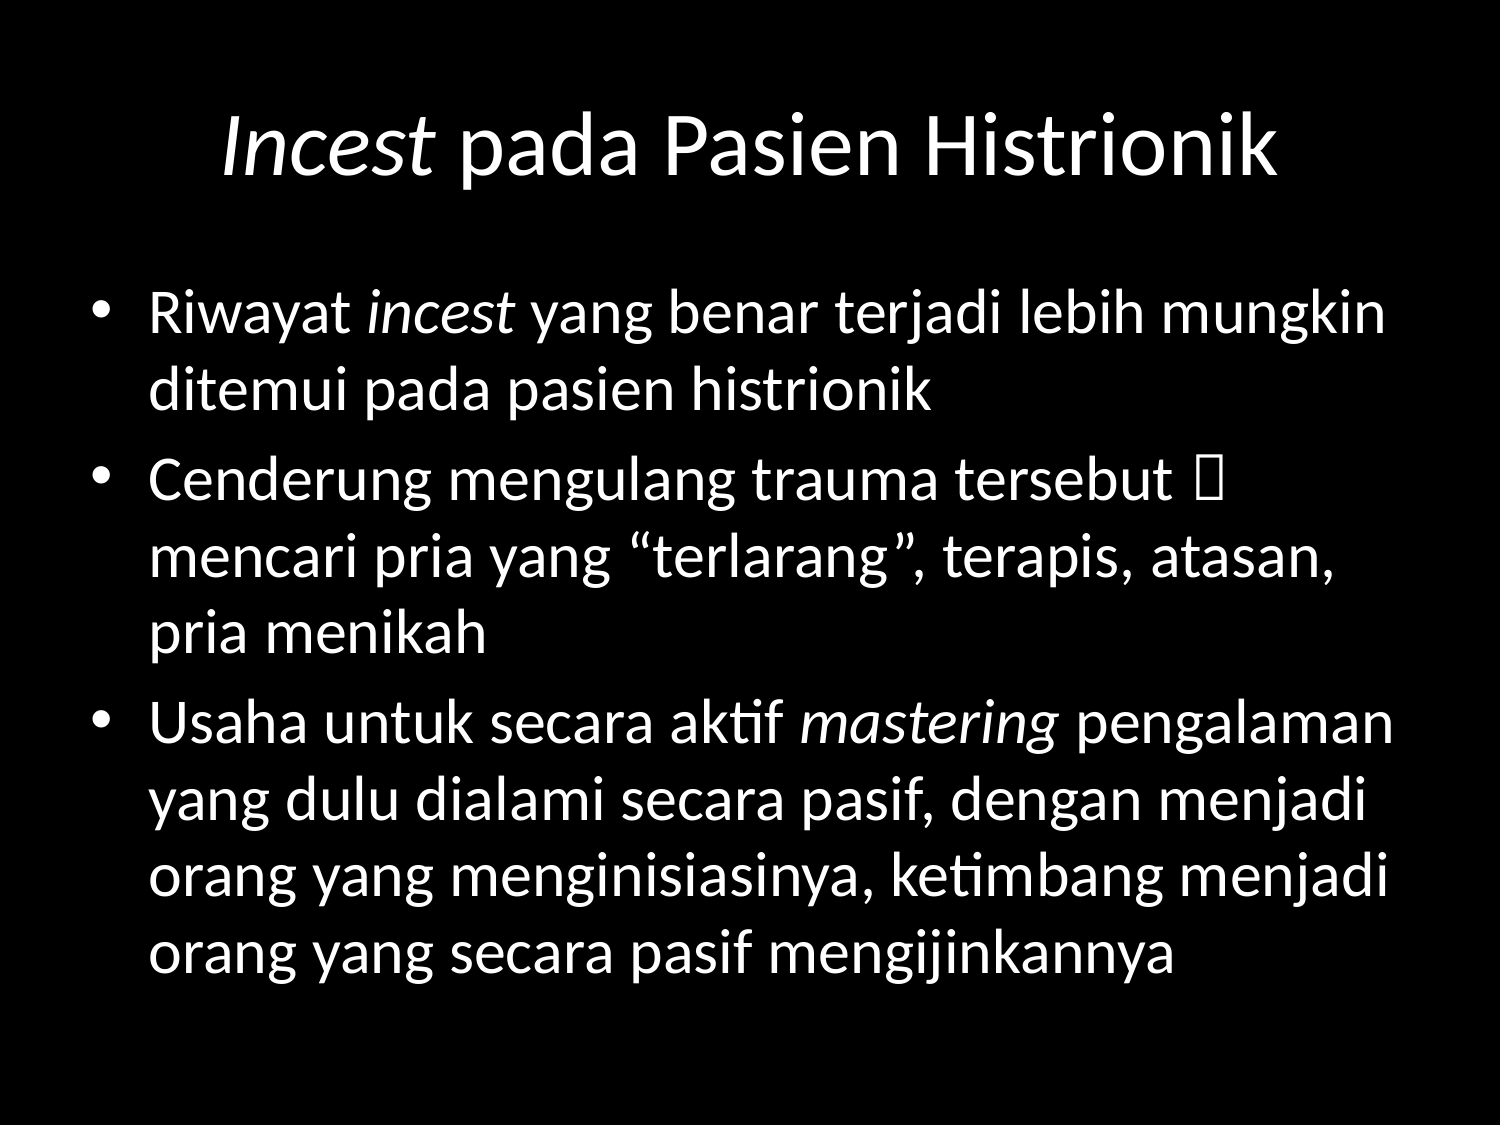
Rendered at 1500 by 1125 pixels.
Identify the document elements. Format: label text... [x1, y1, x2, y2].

list Riwayat incest yang benar terjadi lebih mungkin ditemui pada pasien histrionik Cenderung mengulang trauma tersebut  mencari pria yang “terlarang”, terapis, atasan, pria menikah Usaha untuk secara aktif mastering pengalaman yang dulu dialami secara pasif, dengan menjadi orang yang menginisiasinya, ketimbang menjadi orang yang secara pasif mengijinkannya [75, 262, 1425, 1005]
title Incest pada Pasien Histrionik [75, 45, 1425, 233]
